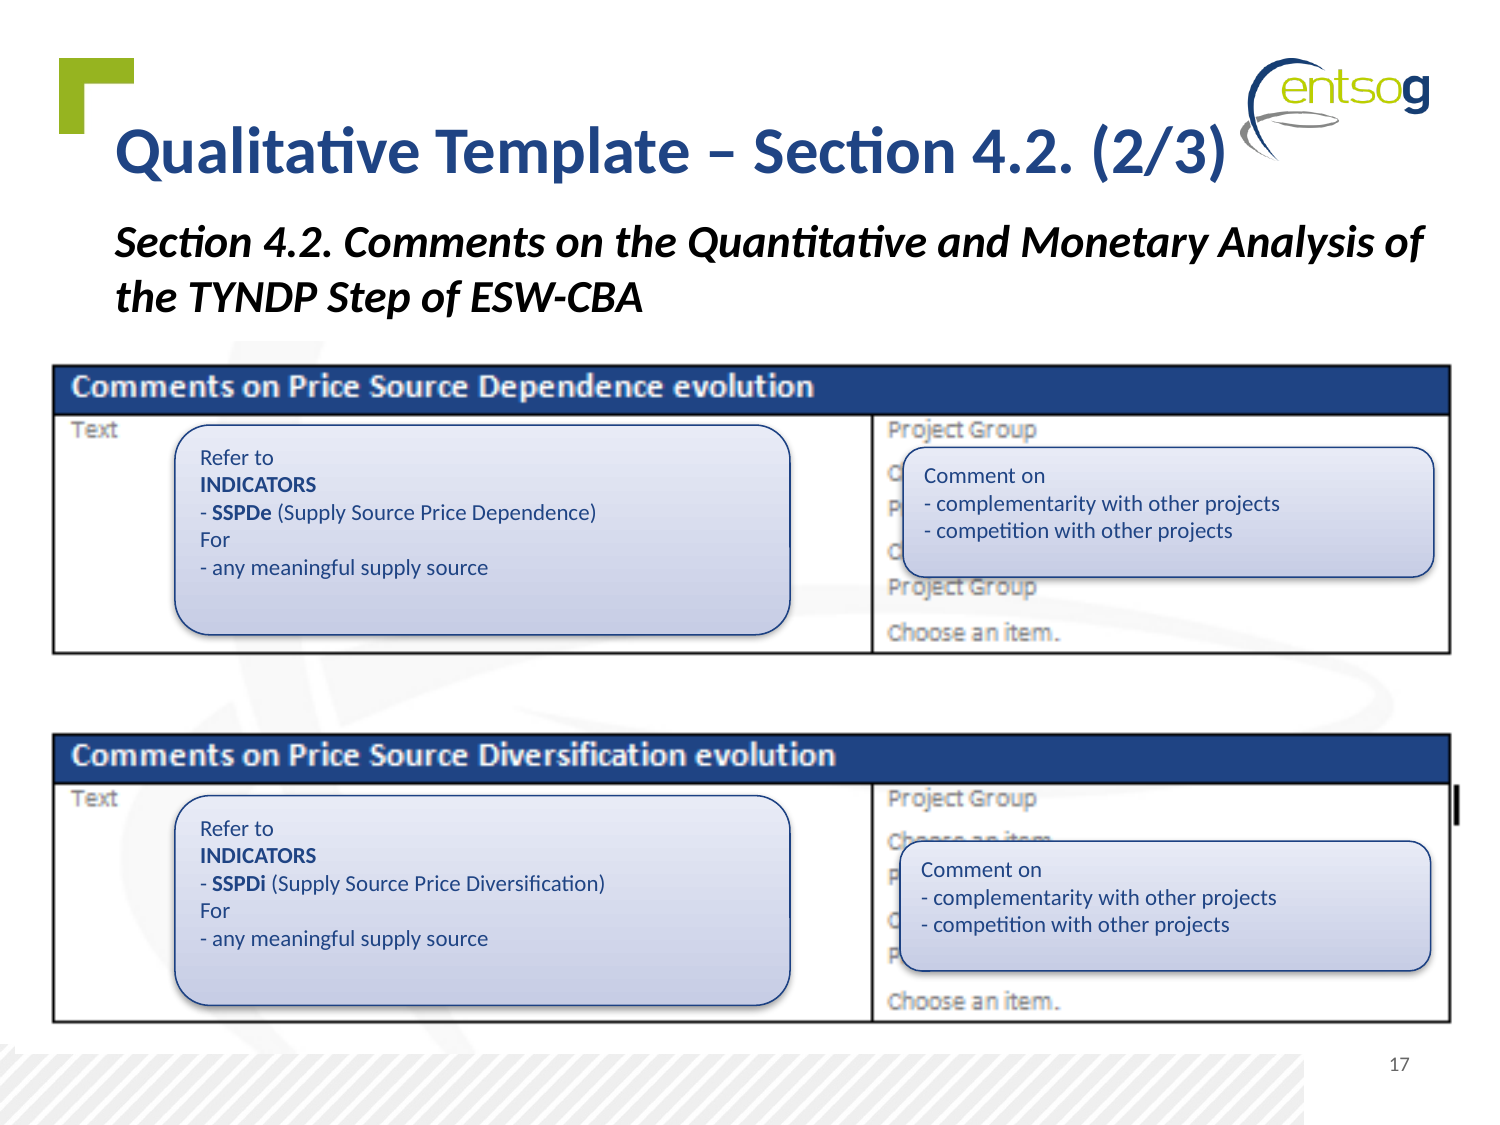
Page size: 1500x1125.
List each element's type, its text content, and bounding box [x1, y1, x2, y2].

title Qualitative Template – Section 4.2. (2/3) [100, 99, 1325, 188]
picture [59, 58, 134, 134]
slide_number 17 [1364, 1062, 1425, 1088]
list Section 4.2. Comments on the Quantitative and Monetary Analysis of the TYNDP Step of ESW-CBA [100, 204, 1459, 339]
picture [1240, 58, 1429, 161]
picture [0, 341, 1471, 1125]
